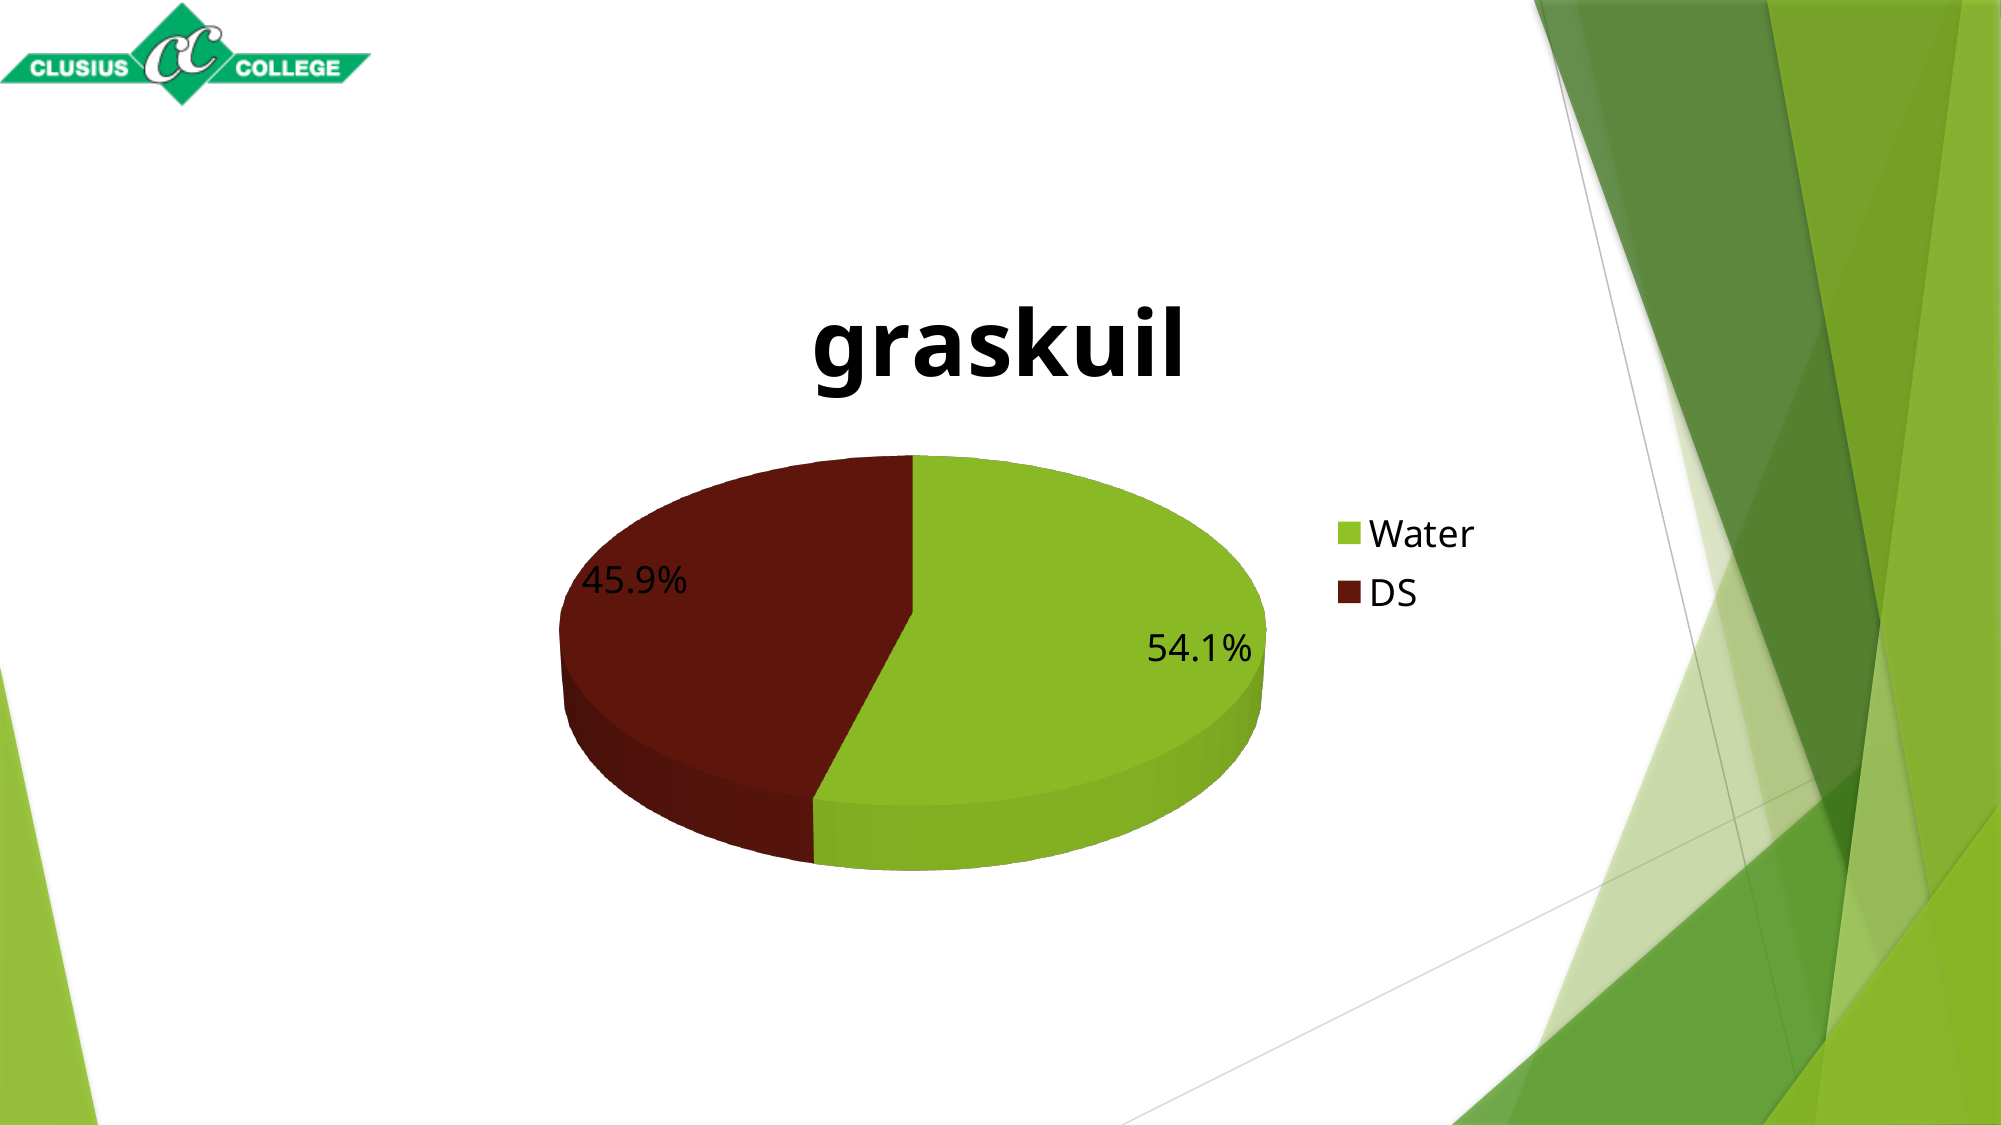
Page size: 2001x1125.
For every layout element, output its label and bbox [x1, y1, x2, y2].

chart [499, 228, 1501, 897]
picture [0, 1, 371, 108]
